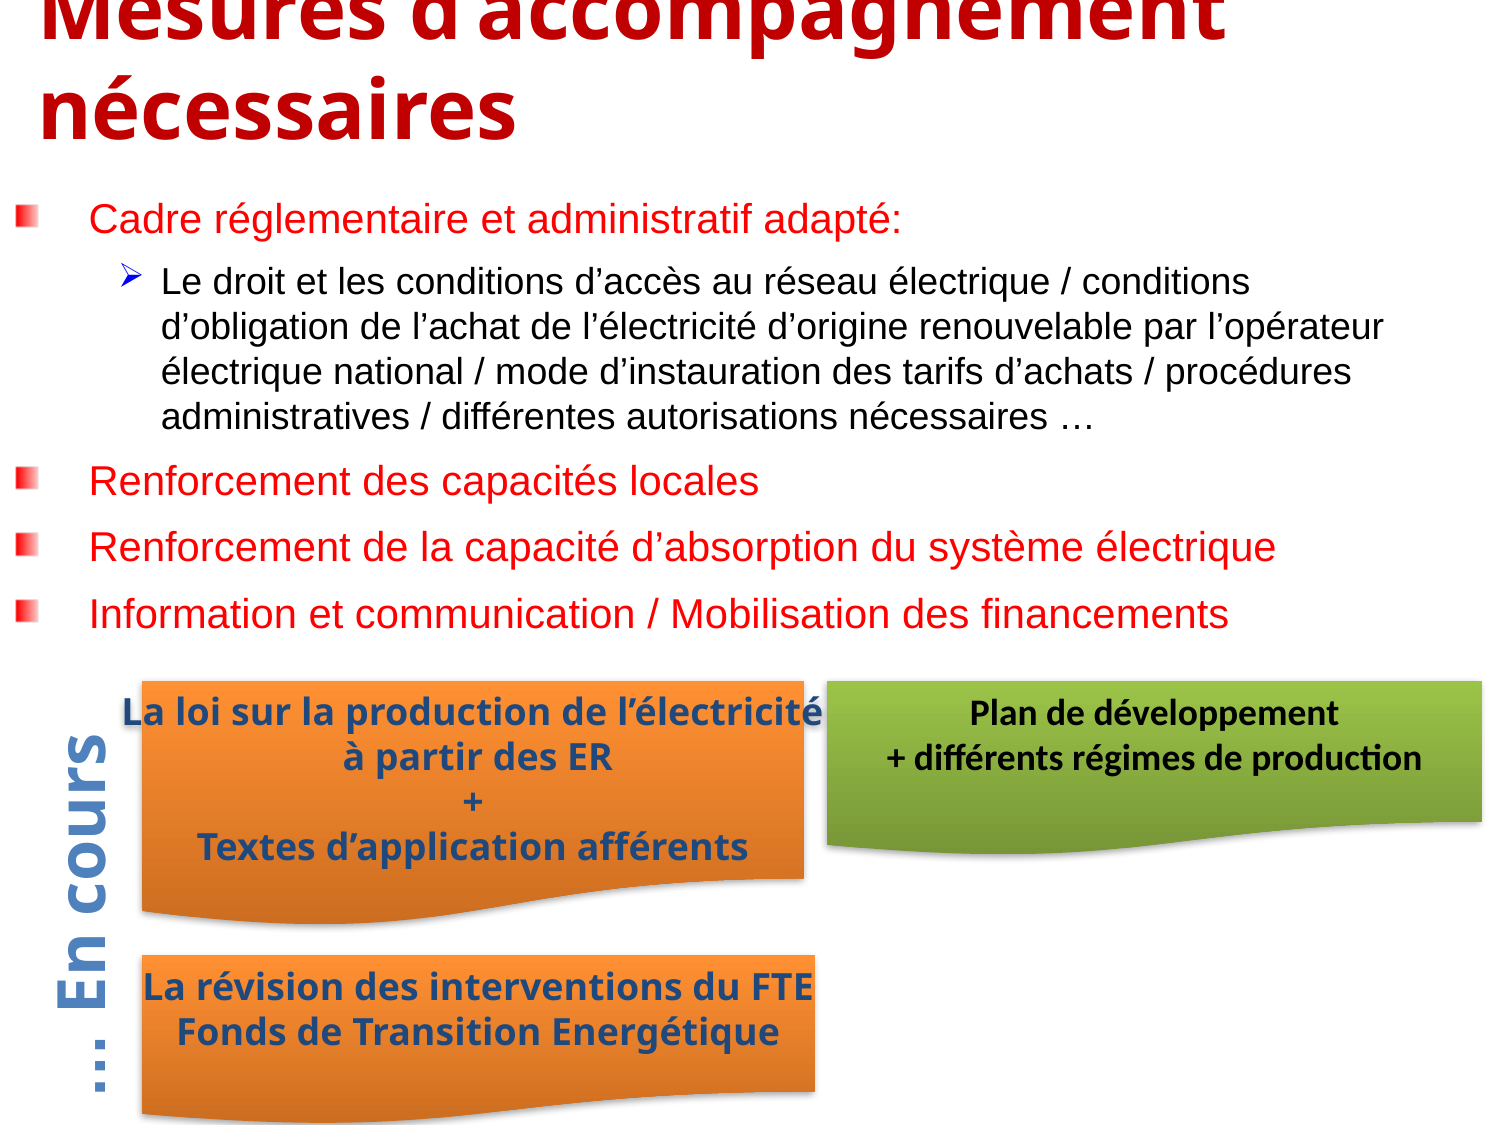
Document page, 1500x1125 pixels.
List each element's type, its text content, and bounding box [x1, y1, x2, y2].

text_box Mesures d’accompagnement nécessaires [37, 30, 1438, 156]
text_box La loi sur la production de l’électricité à partir des ER + Textes d’application afférents [142, 680, 804, 925]
picture [14, 598, 41, 625]
text_box La révision des interventions du FTE Fonds de Transition Energétique [142, 955, 815, 1123]
picture [14, 465, 41, 492]
text_box En cours … [31, 718, 126, 1115]
picture [14, 203, 41, 230]
text_box Plan de développement + différents régimes de production [827, 680, 1483, 855]
text_box Cadre réglementaire et administratif adapté: Le droit et les conditions d’accès au réseau électrique / conditions d’obligation de l’achat de l’électricité d’origine renouvelable par l’opérateur électrique national / mode d’instauration des tarifs d’achats / procédures administratives / différentes autorisations nécessaires … Renforcement des capacités locales Renforcement de la capacité d’absorption du système électrique Information et communication / Mobilisation des financements [0, 184, 1454, 645]
picture [14, 531, 41, 559]
